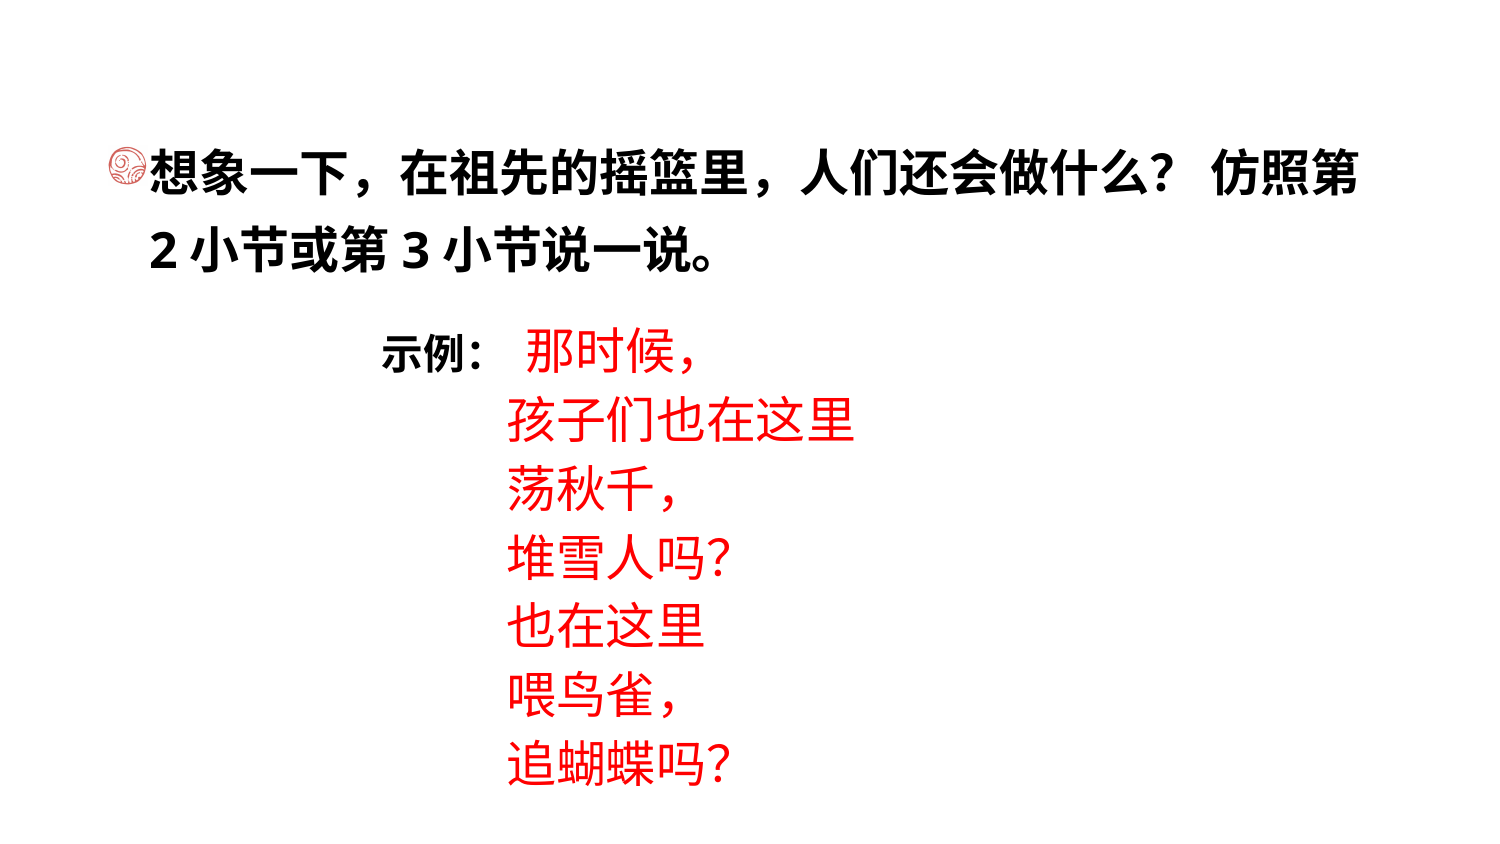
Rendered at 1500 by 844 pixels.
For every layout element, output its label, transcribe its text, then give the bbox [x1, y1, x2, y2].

text_box 示例： 那时候， 孩子们也在这里 荡秋千， 堆雪人吗？ 也在这里 喂鸟雀， 追蝴蝶吗？ [366, 303, 1500, 800]
picture [108, 145, 148, 186]
text_box 想象一下，在祖先的摇篮里，人们还会做什么？ 仿照第 2小节或第3小节说一说。 [137, 117, 1417, 285]
